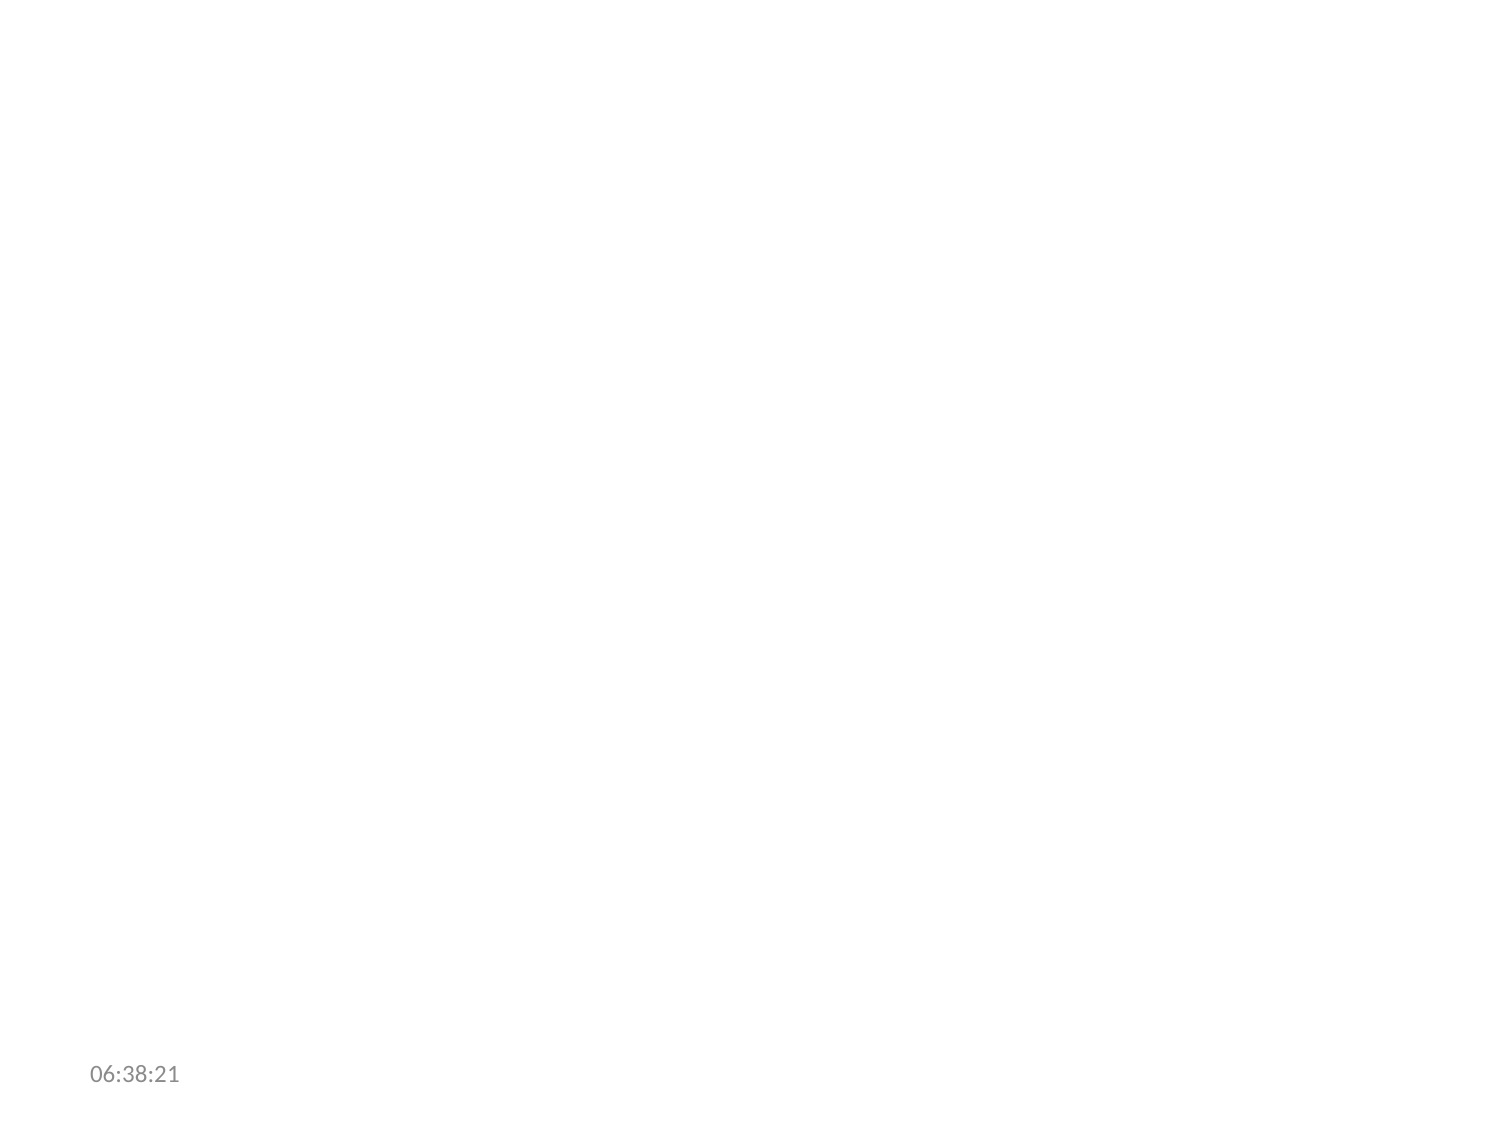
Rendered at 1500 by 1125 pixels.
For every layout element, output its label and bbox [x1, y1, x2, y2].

slide_number [75, 1042, 425, 1103]
